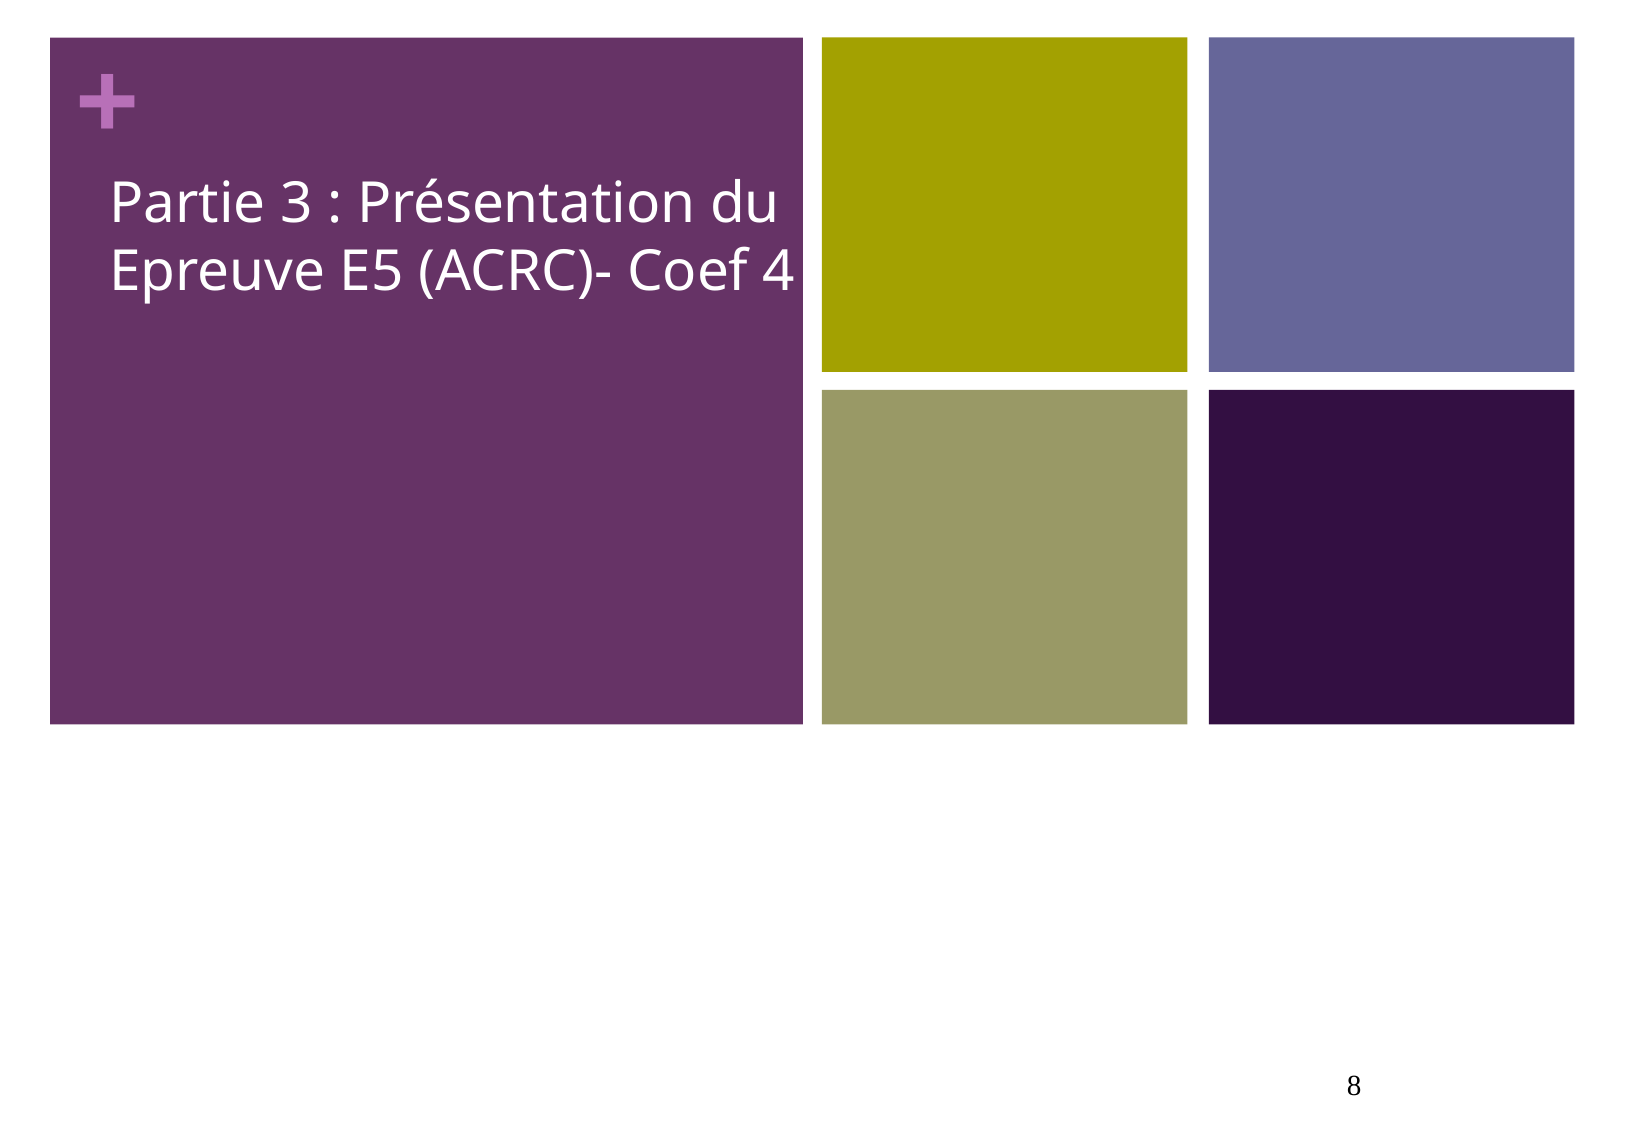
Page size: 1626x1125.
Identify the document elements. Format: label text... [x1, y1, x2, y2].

title Partie 3 : Présentation du Epreuve E5 (ACRC)- Coef 4 [94, 157, 813, 312]
footer 8 [1121, 1054, 1587, 1114]
